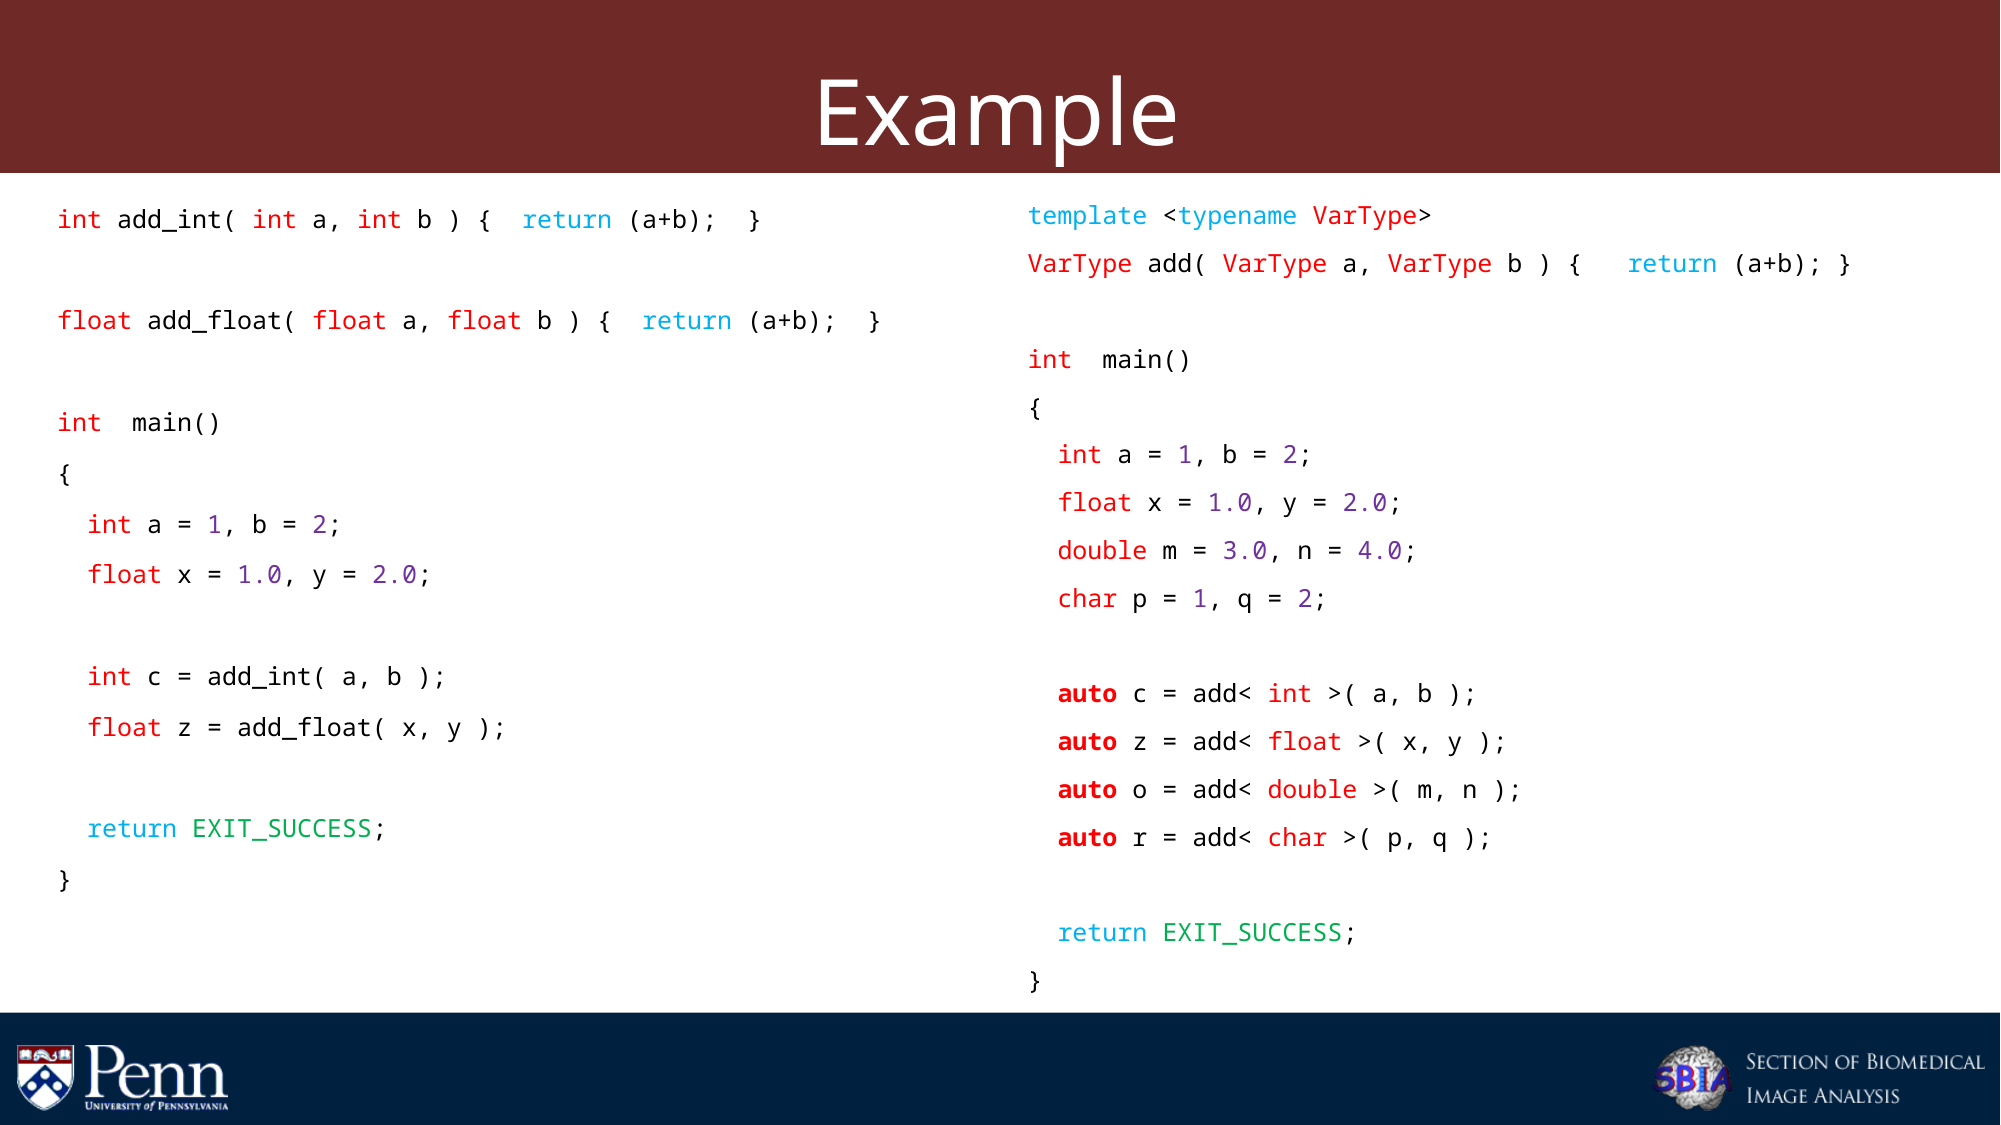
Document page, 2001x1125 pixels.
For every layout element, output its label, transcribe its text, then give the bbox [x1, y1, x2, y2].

title Example [42, 0, 1952, 173]
picture [1652, 1044, 1985, 1112]
list int add_int( int a, int b ) { return (a+b); } float add_float( float a, float b ) { return (a+b); } int main() { int a = 1, b = 2; float x = 1.0, y = 2.0; int c = add_int( a, b ); float z = add_float( x, y ); return EXIT_SUCCESS; } [42, 195, 988, 1014]
picture [17, 1045, 228, 1111]
list template <typename VarType> VarType add( VarType a, VarType b ) { return (a+b); } int main() { int a = 1, b = 2; float x = 1.0, y = 2.0; double m = 3.0, n = 4.0; char p = 1, q = 2; auto c = add< int >( a, b ); auto z = add< float >( x, y ); auto o = add< double >( m, n ); auto r = add< char >( p, q ); return EXIT_SUCCESS; } [1012, 195, 1952, 1014]
